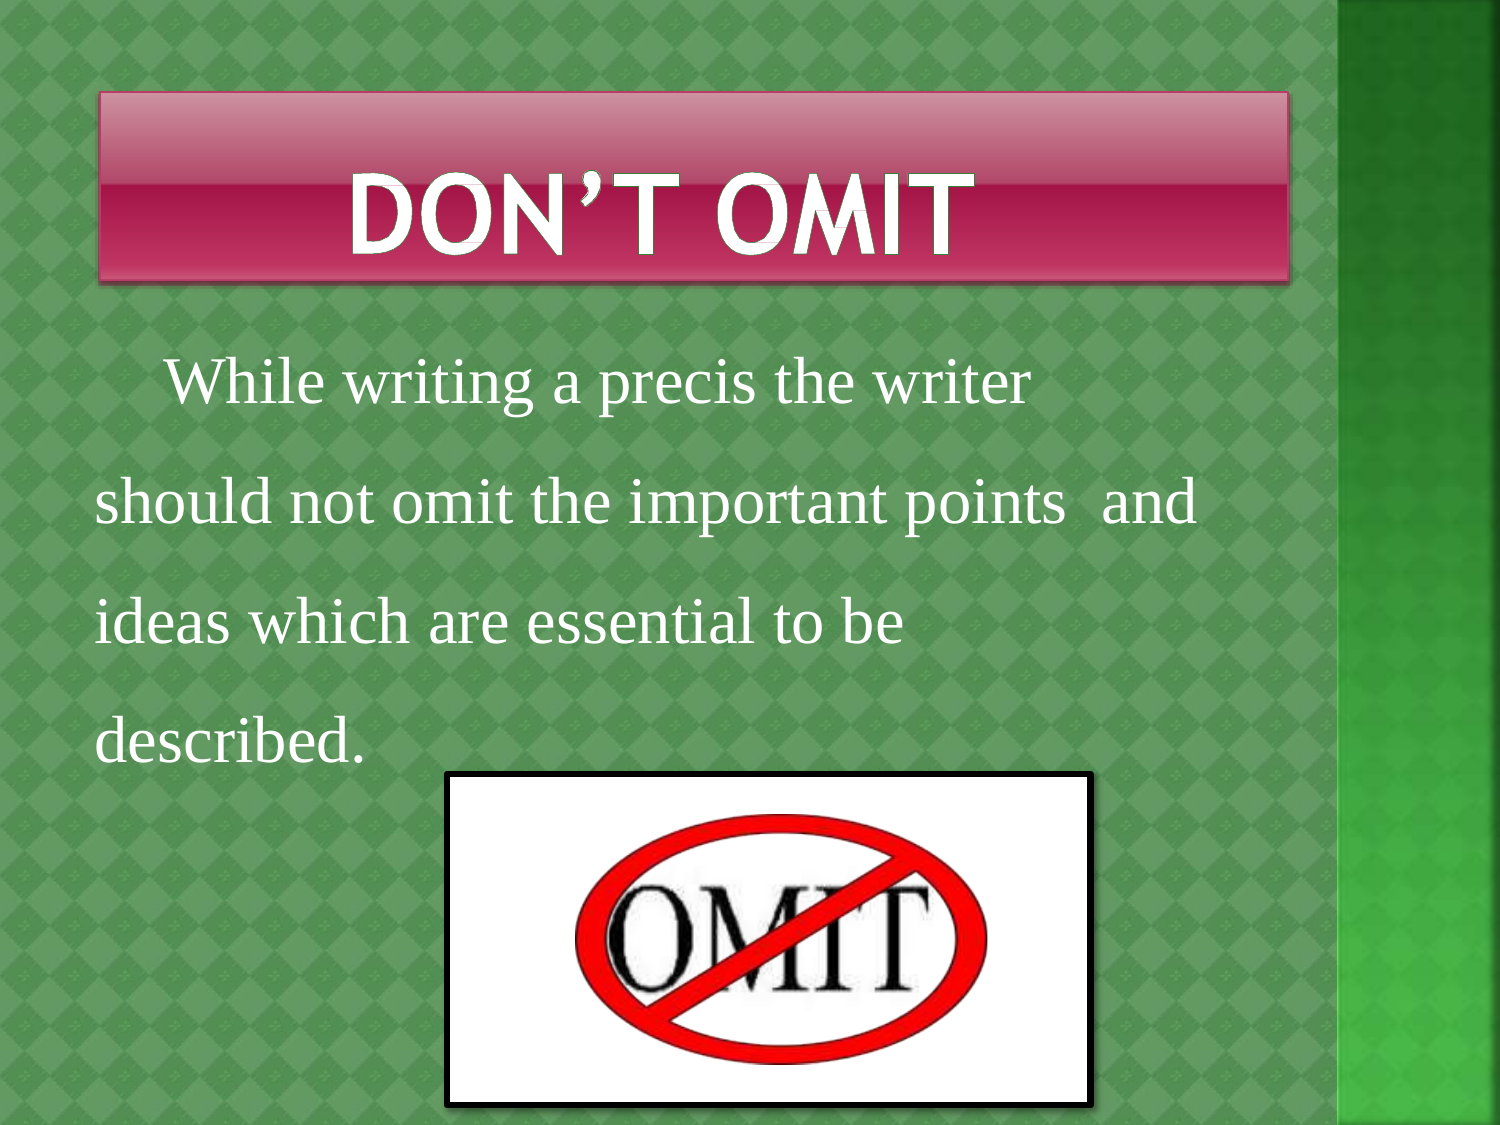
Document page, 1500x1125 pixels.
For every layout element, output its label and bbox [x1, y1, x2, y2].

picture [0, 0, 1500, 1125]
text_box [24, 39, 1500, 1125]
